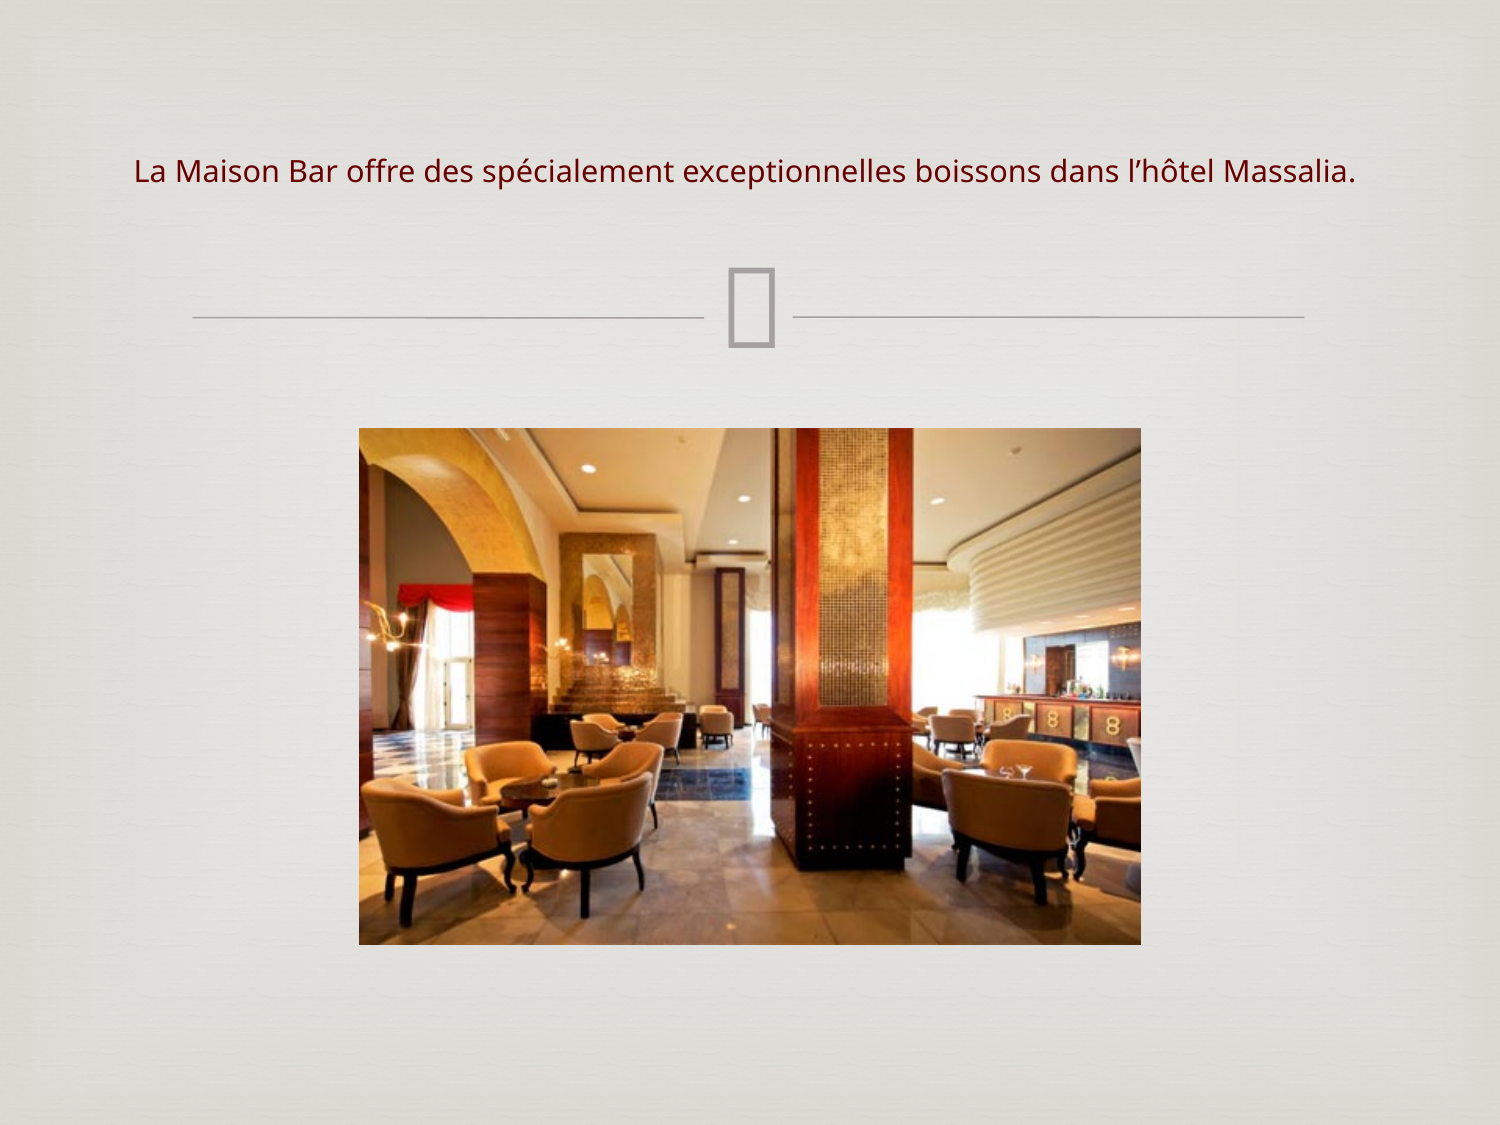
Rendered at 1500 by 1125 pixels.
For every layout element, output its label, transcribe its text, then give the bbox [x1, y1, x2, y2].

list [359, 428, 1141, 945]
title La Maison Bar offre des spécialement exceptionnelles boissons dans l’hôtel Massalia. [112, 93, 1386, 267]
